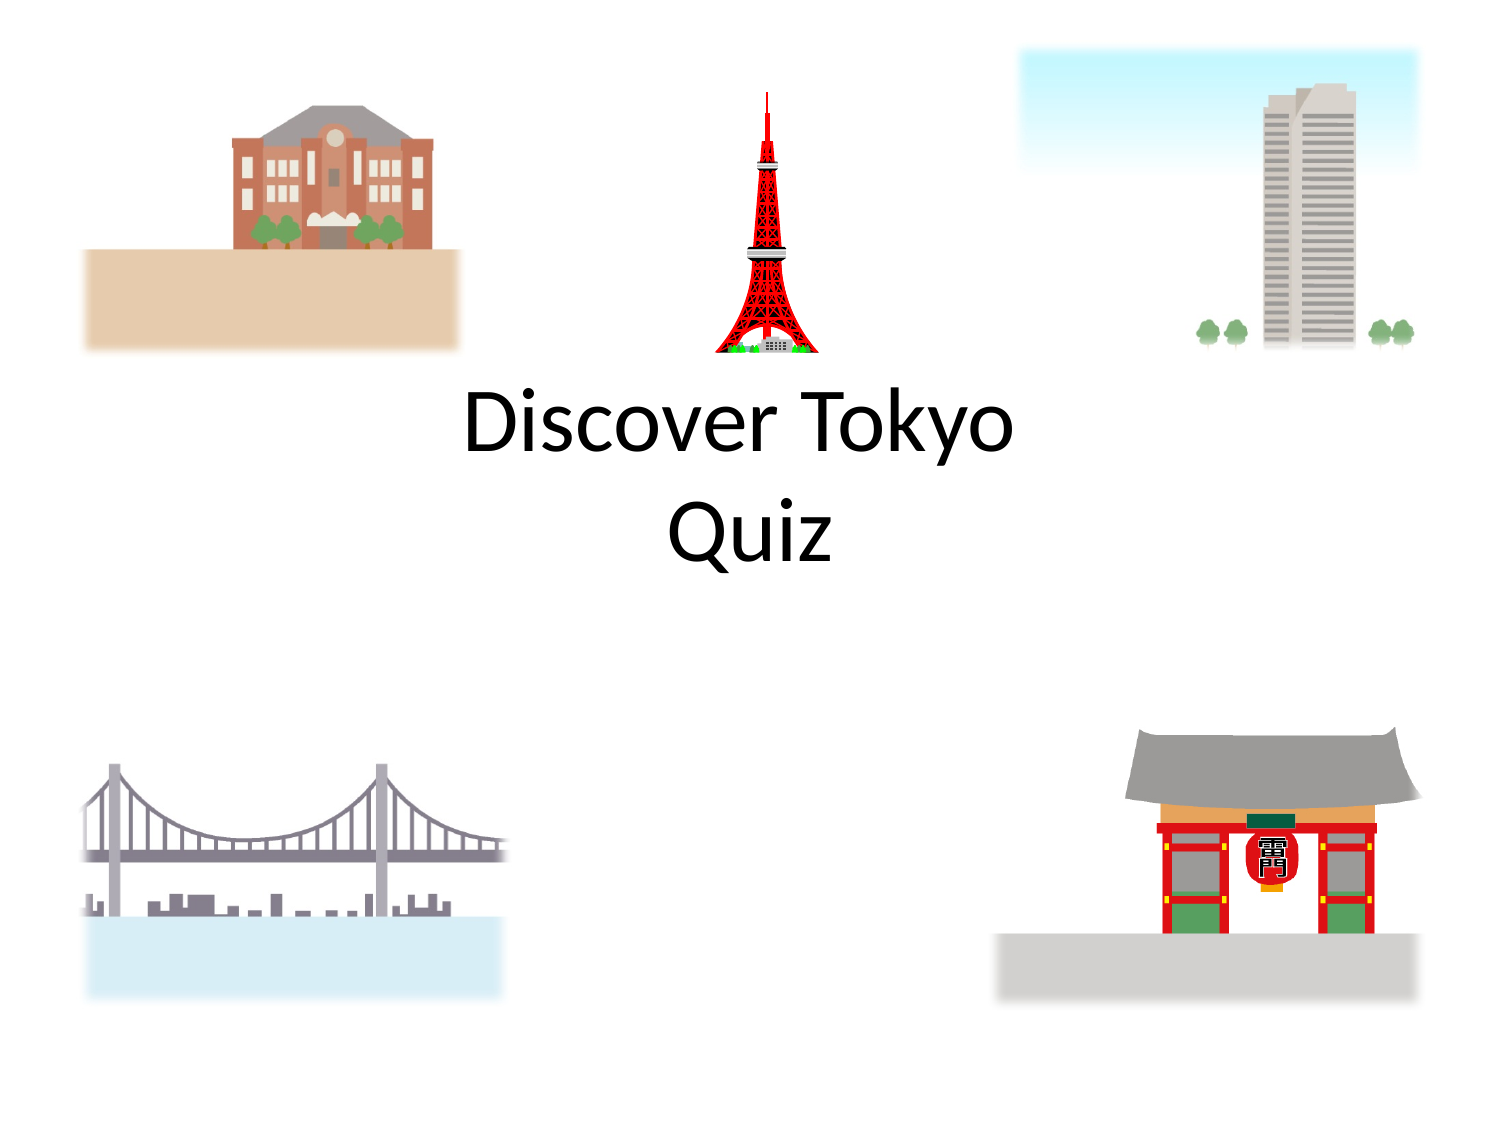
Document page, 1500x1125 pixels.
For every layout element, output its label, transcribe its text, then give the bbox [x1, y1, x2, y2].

picture [714, 91, 820, 353]
picture [76, 66, 467, 359]
picture [985, 681, 1427, 1013]
picture [1010, 40, 1427, 353]
title Discover Tokyo Quiz [112, 349, 1388, 591]
picture [76, 681, 512, 1009]
